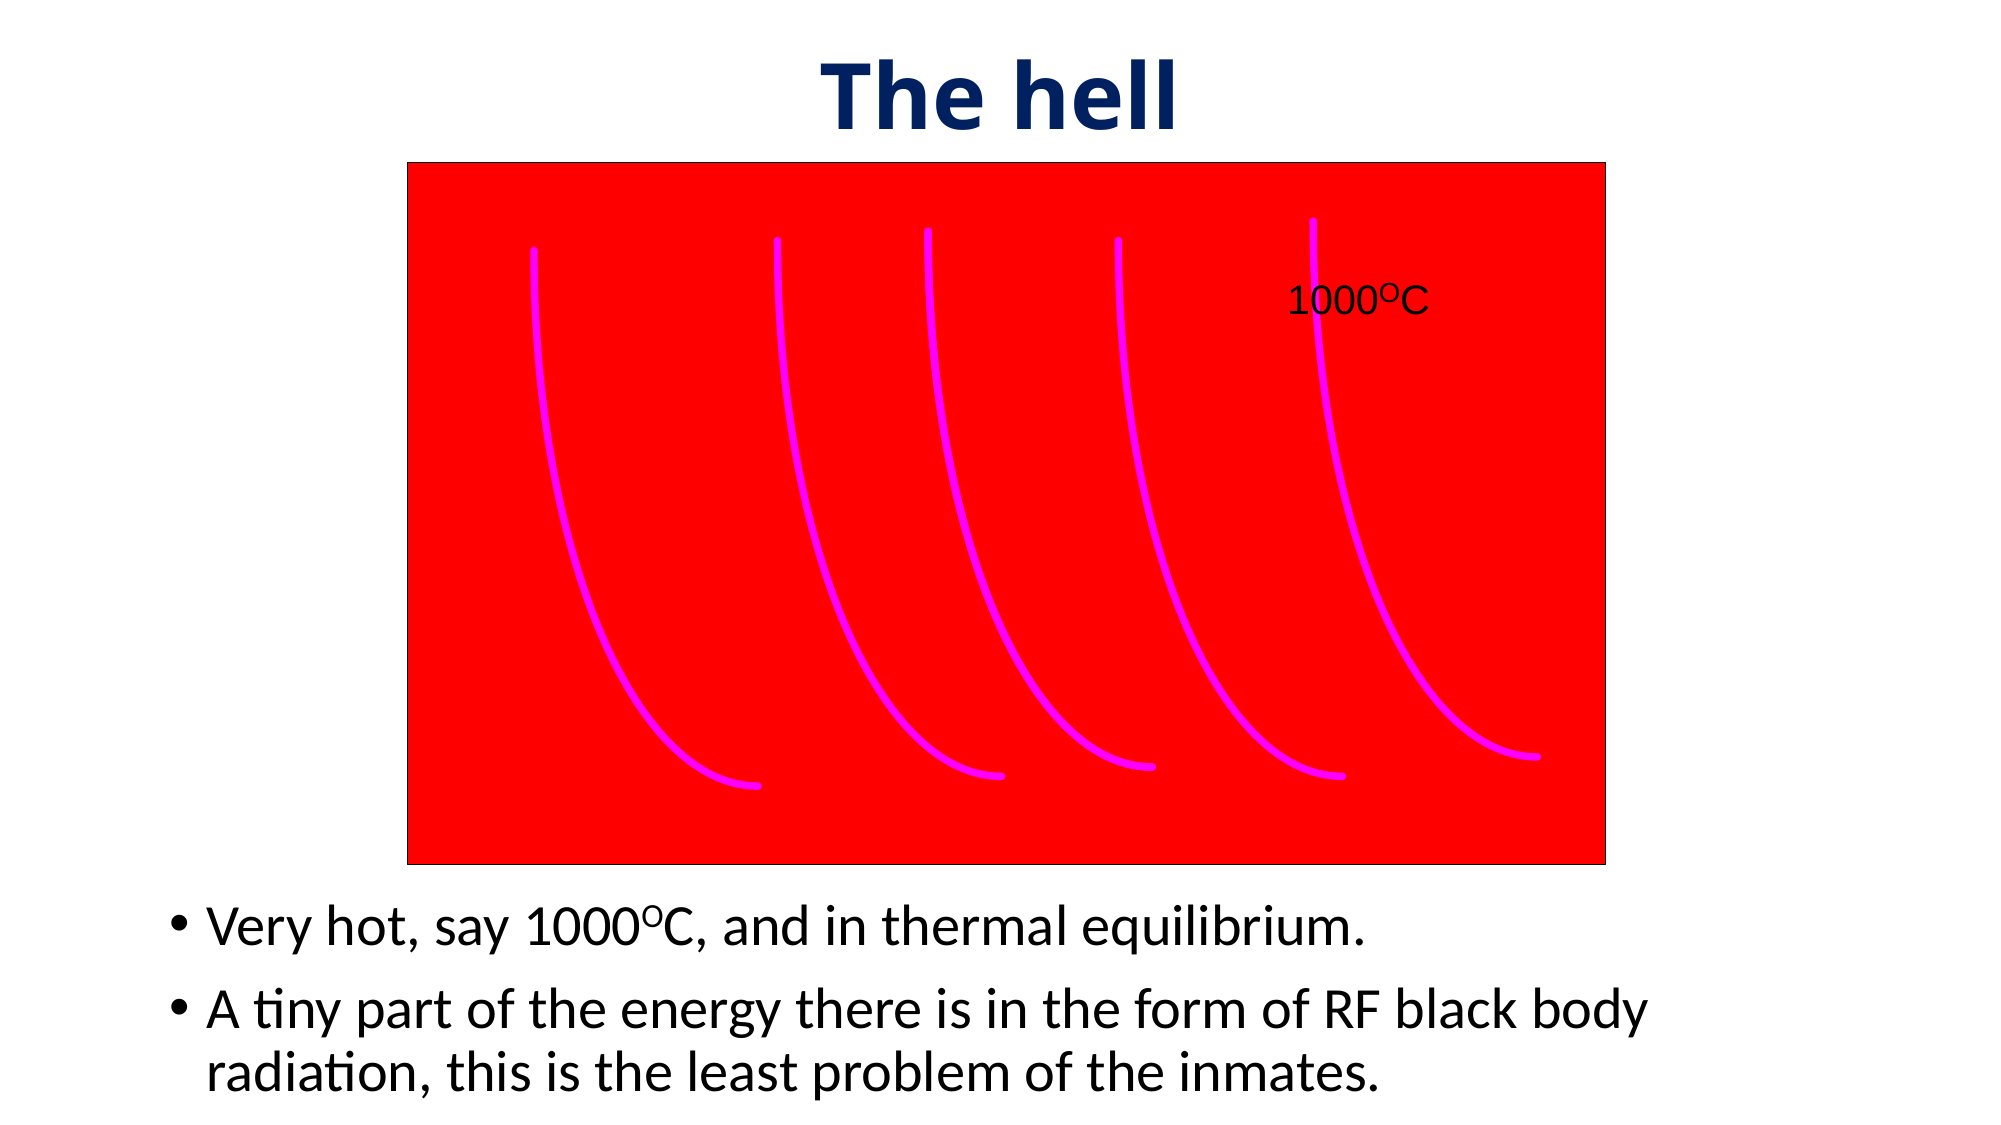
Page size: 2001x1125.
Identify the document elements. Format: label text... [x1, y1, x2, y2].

list Very hot, say 1000OC, and in thermal equilibrium. A tiny part of the energy there is in the form of RF black body radiation, this is the least problem of the inmates. [154, 887, 1880, 1125]
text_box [383, 137, 1629, 888]
title The hell [137, 29, 1863, 170]
